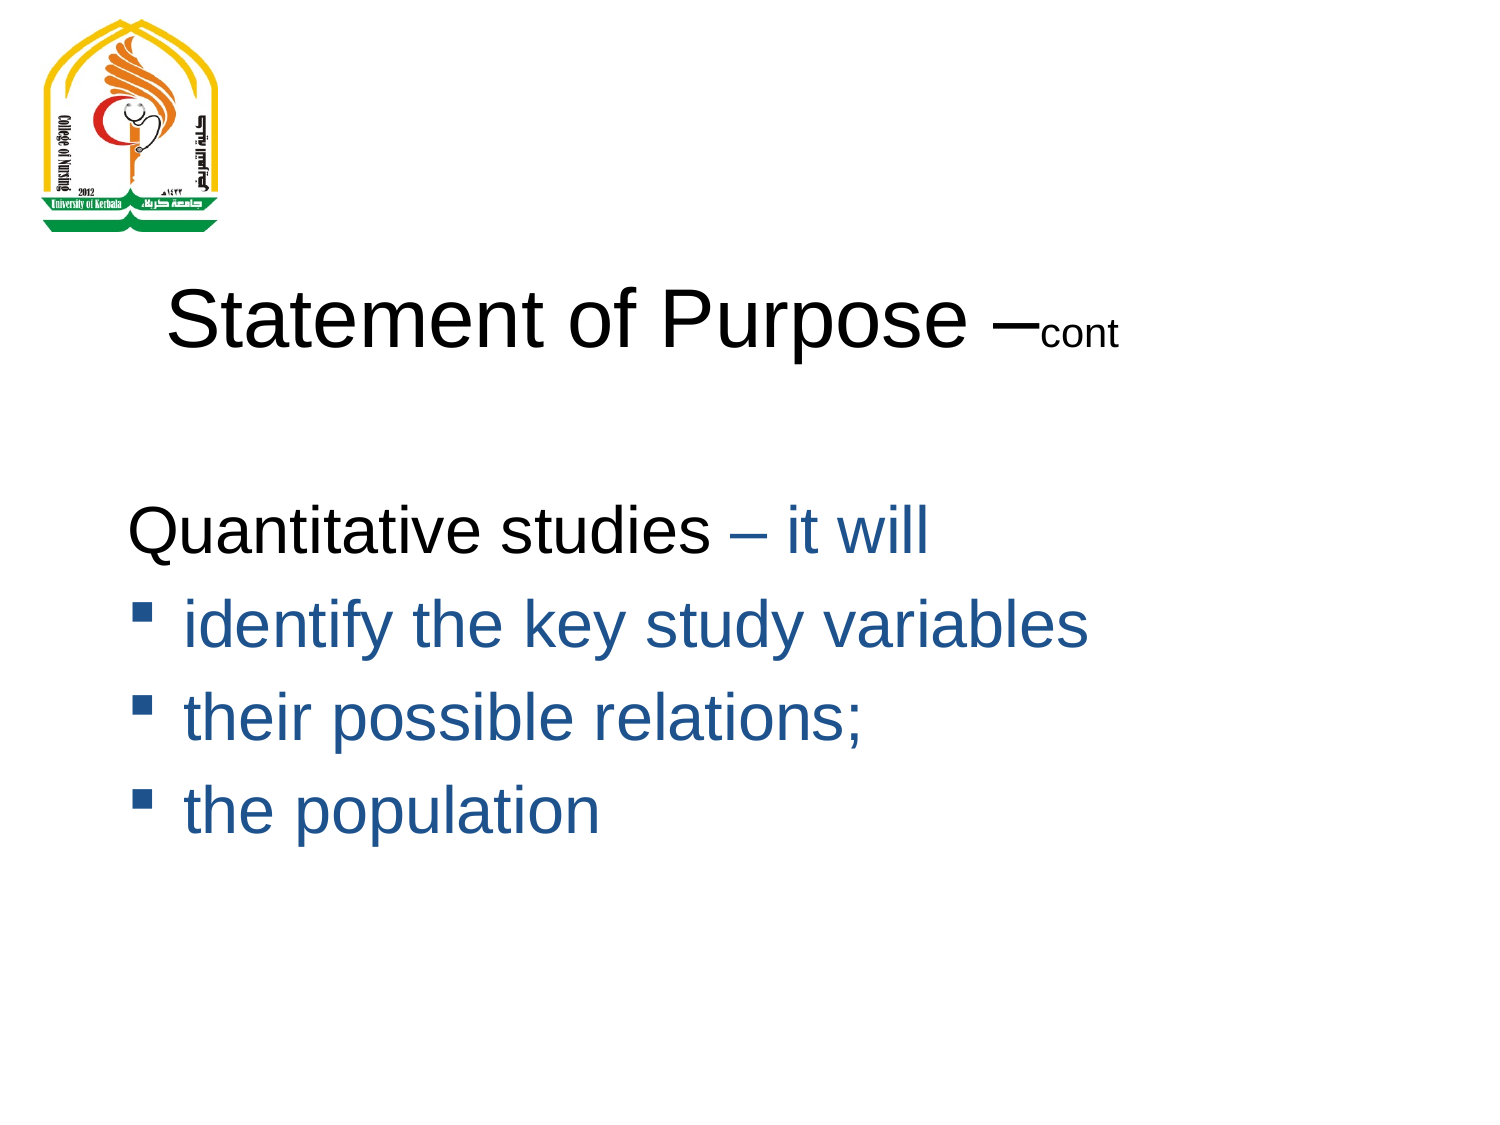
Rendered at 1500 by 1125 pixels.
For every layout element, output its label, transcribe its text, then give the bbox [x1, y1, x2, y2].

title Statement of Purpose –cont [150, 219, 1500, 408]
list Quantitative studies – it will identify the key study variables their possible relations; the population [112, 479, 1463, 957]
picture [40, 18, 218, 232]
